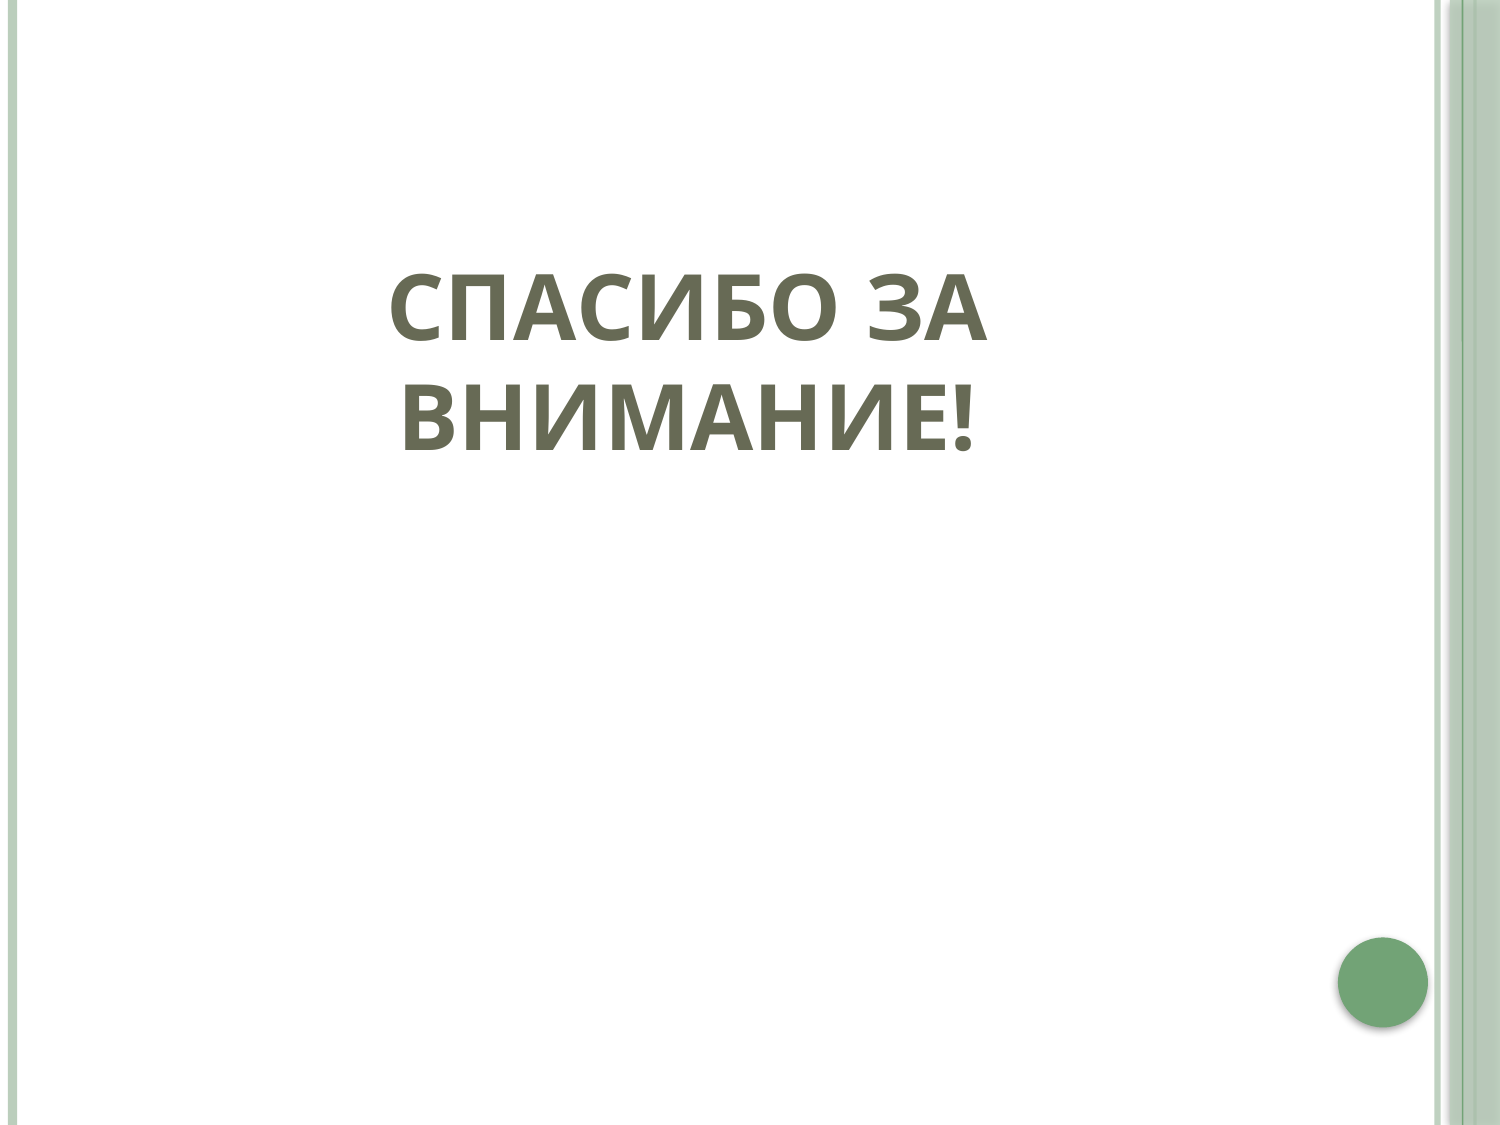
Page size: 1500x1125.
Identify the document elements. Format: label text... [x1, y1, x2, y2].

title Спасибо за внимание! [75, 45, 1300, 587]
